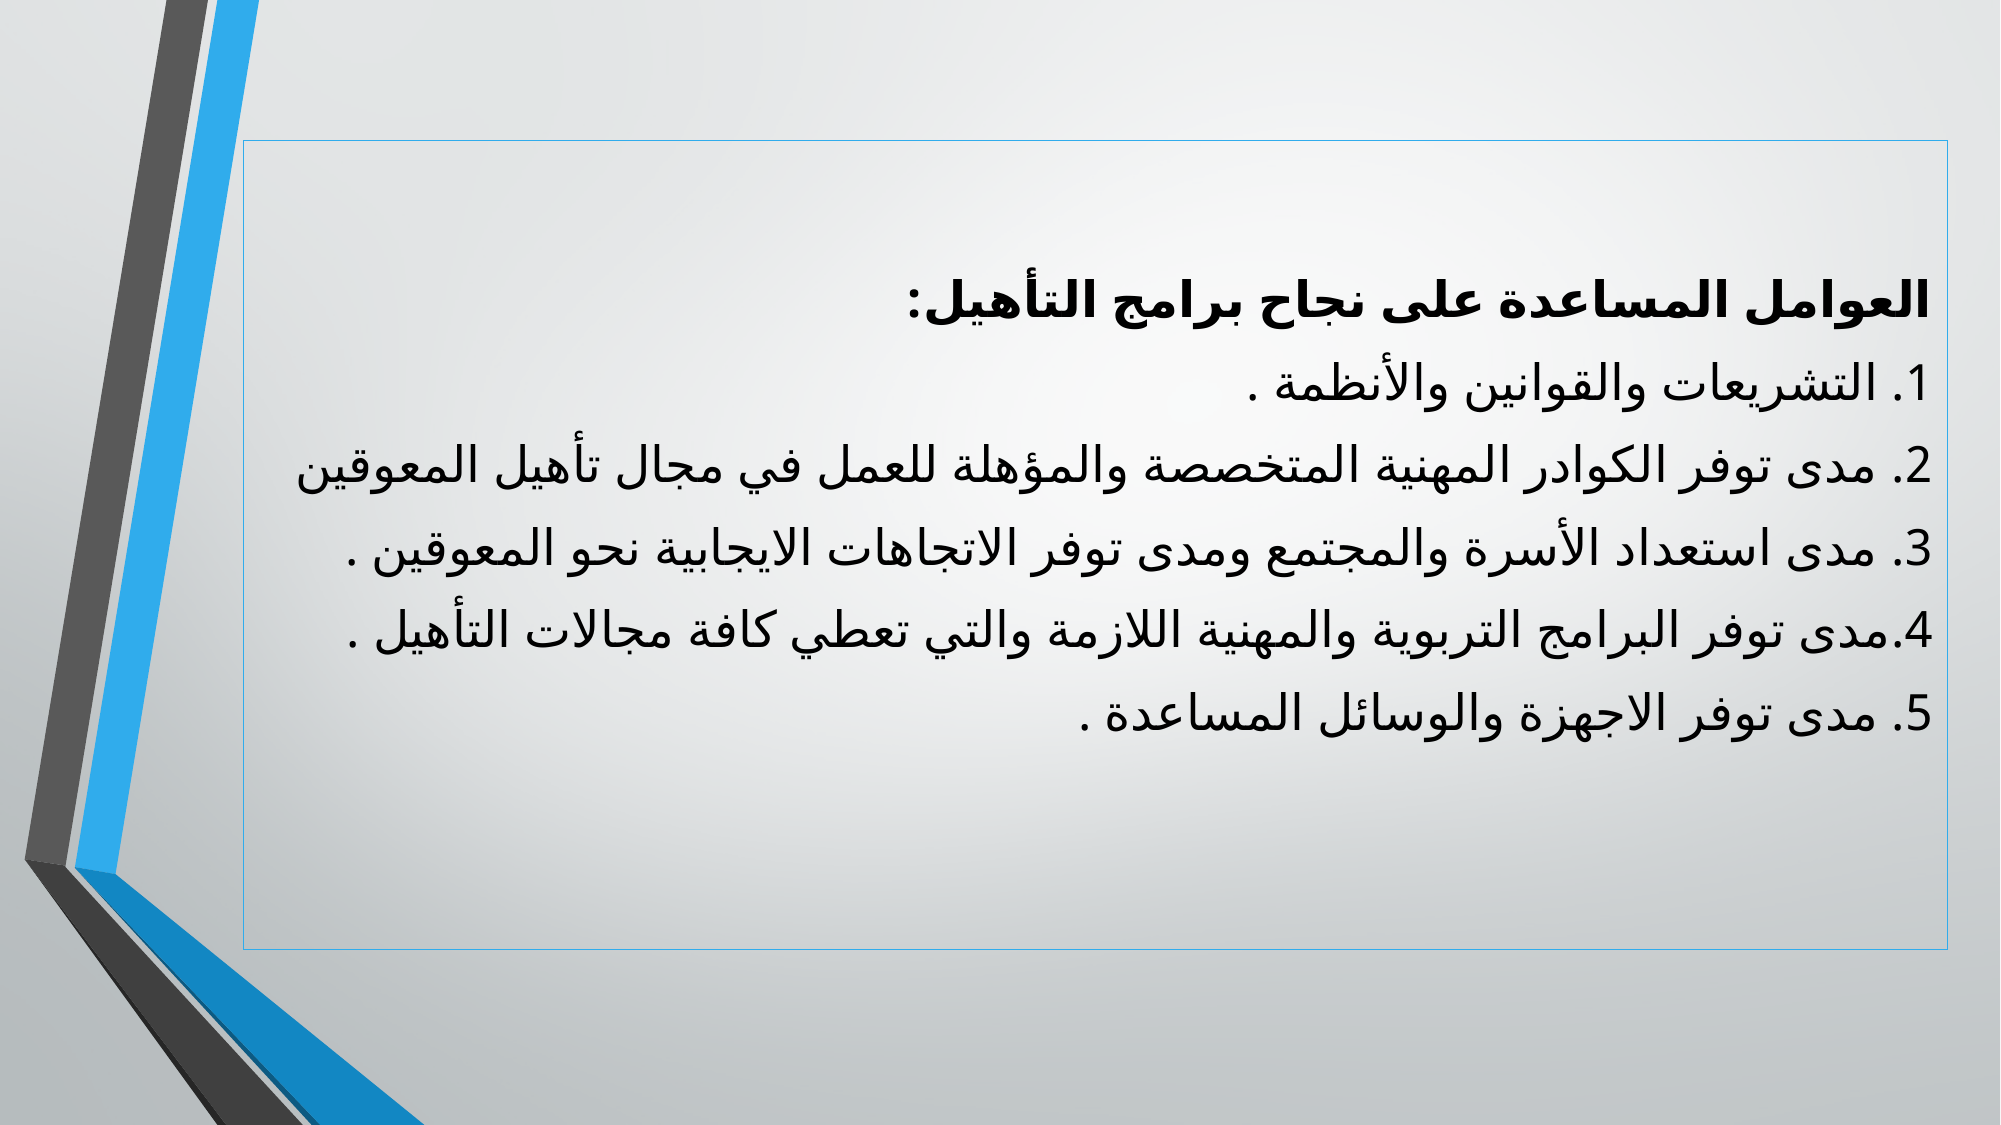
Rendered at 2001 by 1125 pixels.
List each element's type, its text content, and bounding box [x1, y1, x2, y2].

list العوامل المساعدة على نجاح برامج التأهيل: 1. التشريعات والقوانين والأنظمة . 2. مدى توفر الكوادر المهنية المتخصصة والمؤهلة للعمل في مجال تأهيل المعوقين 3. مدى استعداد الأسرة والمجتمع ومدى توفر الاتجاهات الايجابية نحو المعوقين . 4.مدى توفر البرامج التربوية والمهنية اللازمة والتي تعطي كافة مجالات التأهيل . 5. مدى توفر الاجهزة والوسائل المساعدة . [243, 140, 1948, 950]
